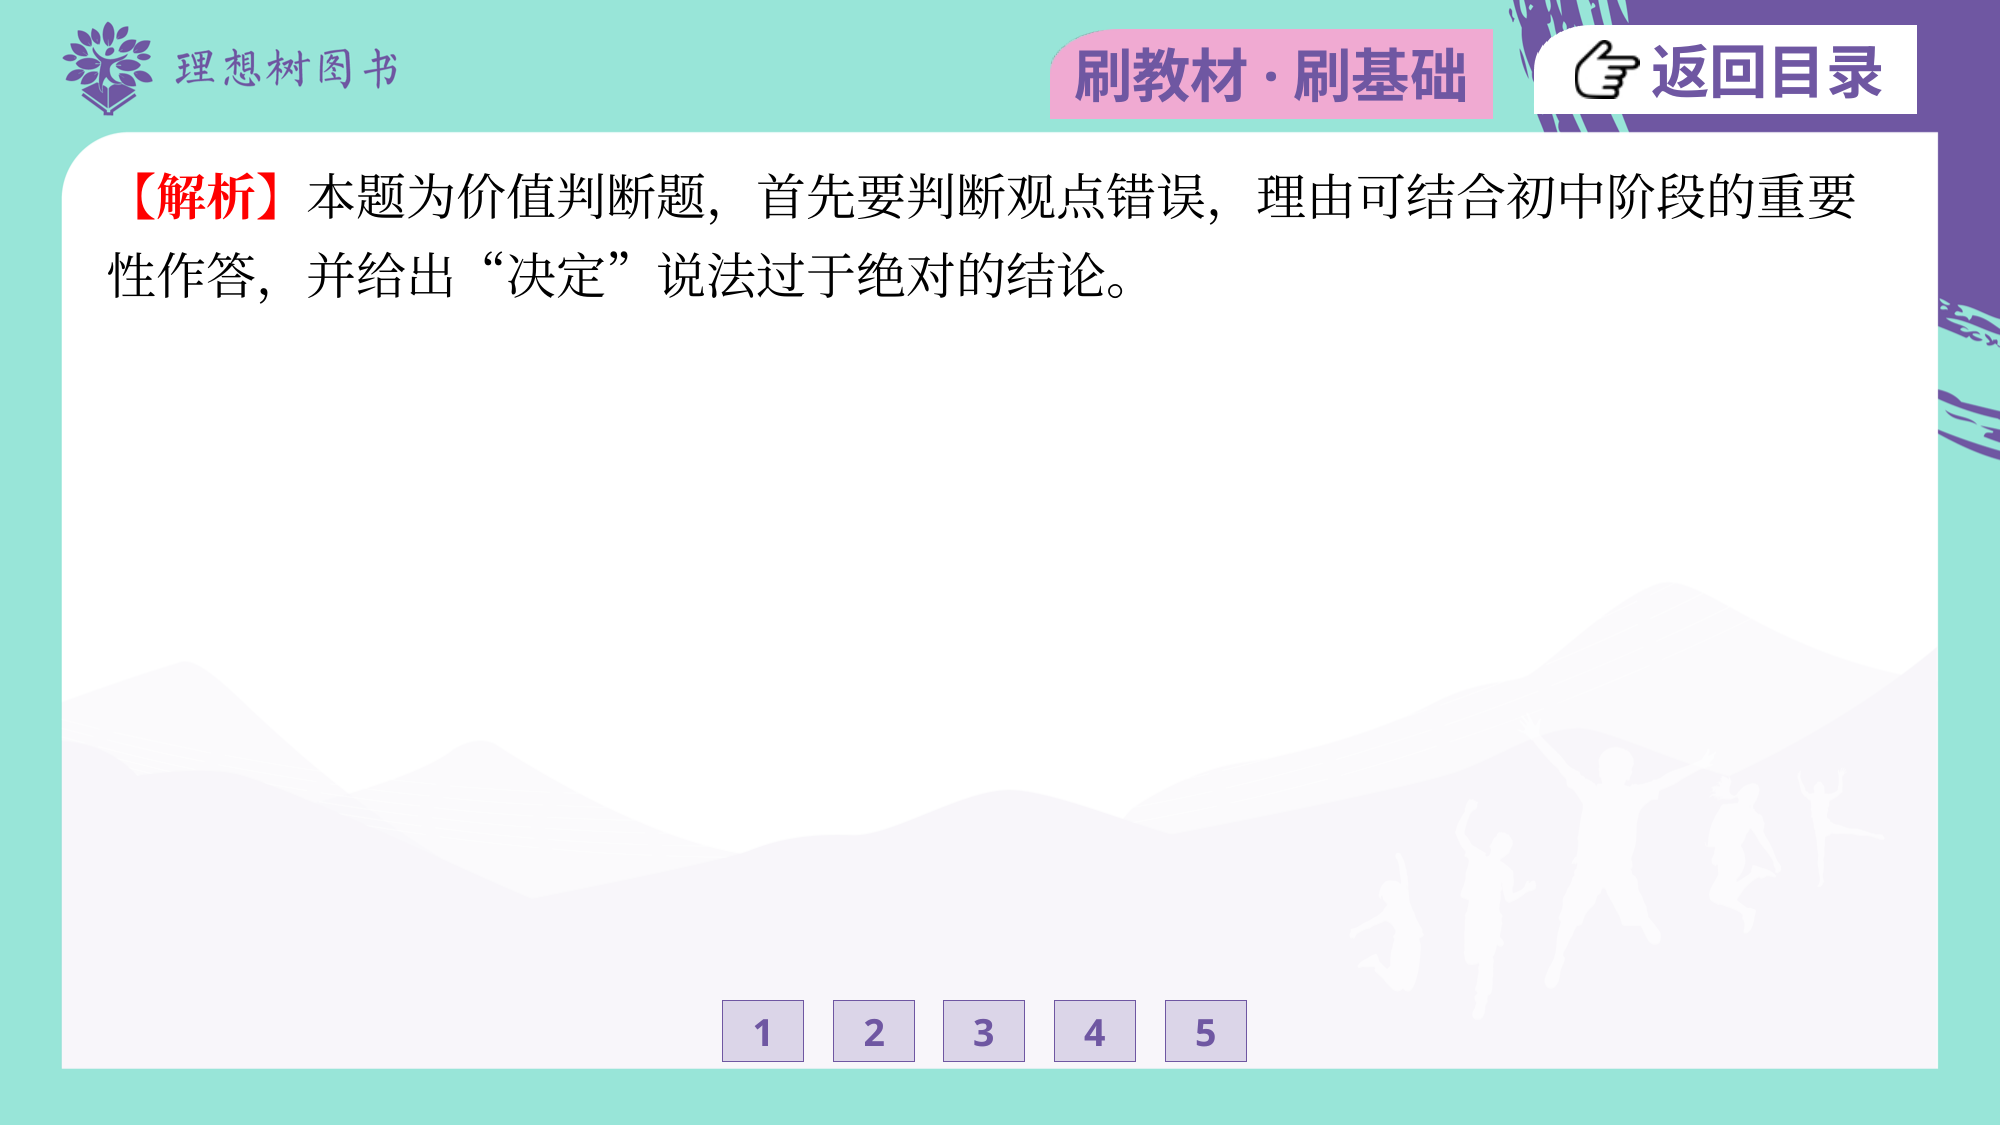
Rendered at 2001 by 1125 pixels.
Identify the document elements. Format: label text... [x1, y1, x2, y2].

picture [0, 0, 2000, 1125]
text_box 【解析】本题为价值判断题，首先要判断观点错误，理由可结合初中阶段的重要 性作答，并给出“决定”说法过于绝对的结论。 [106, 141, 1895, 297]
